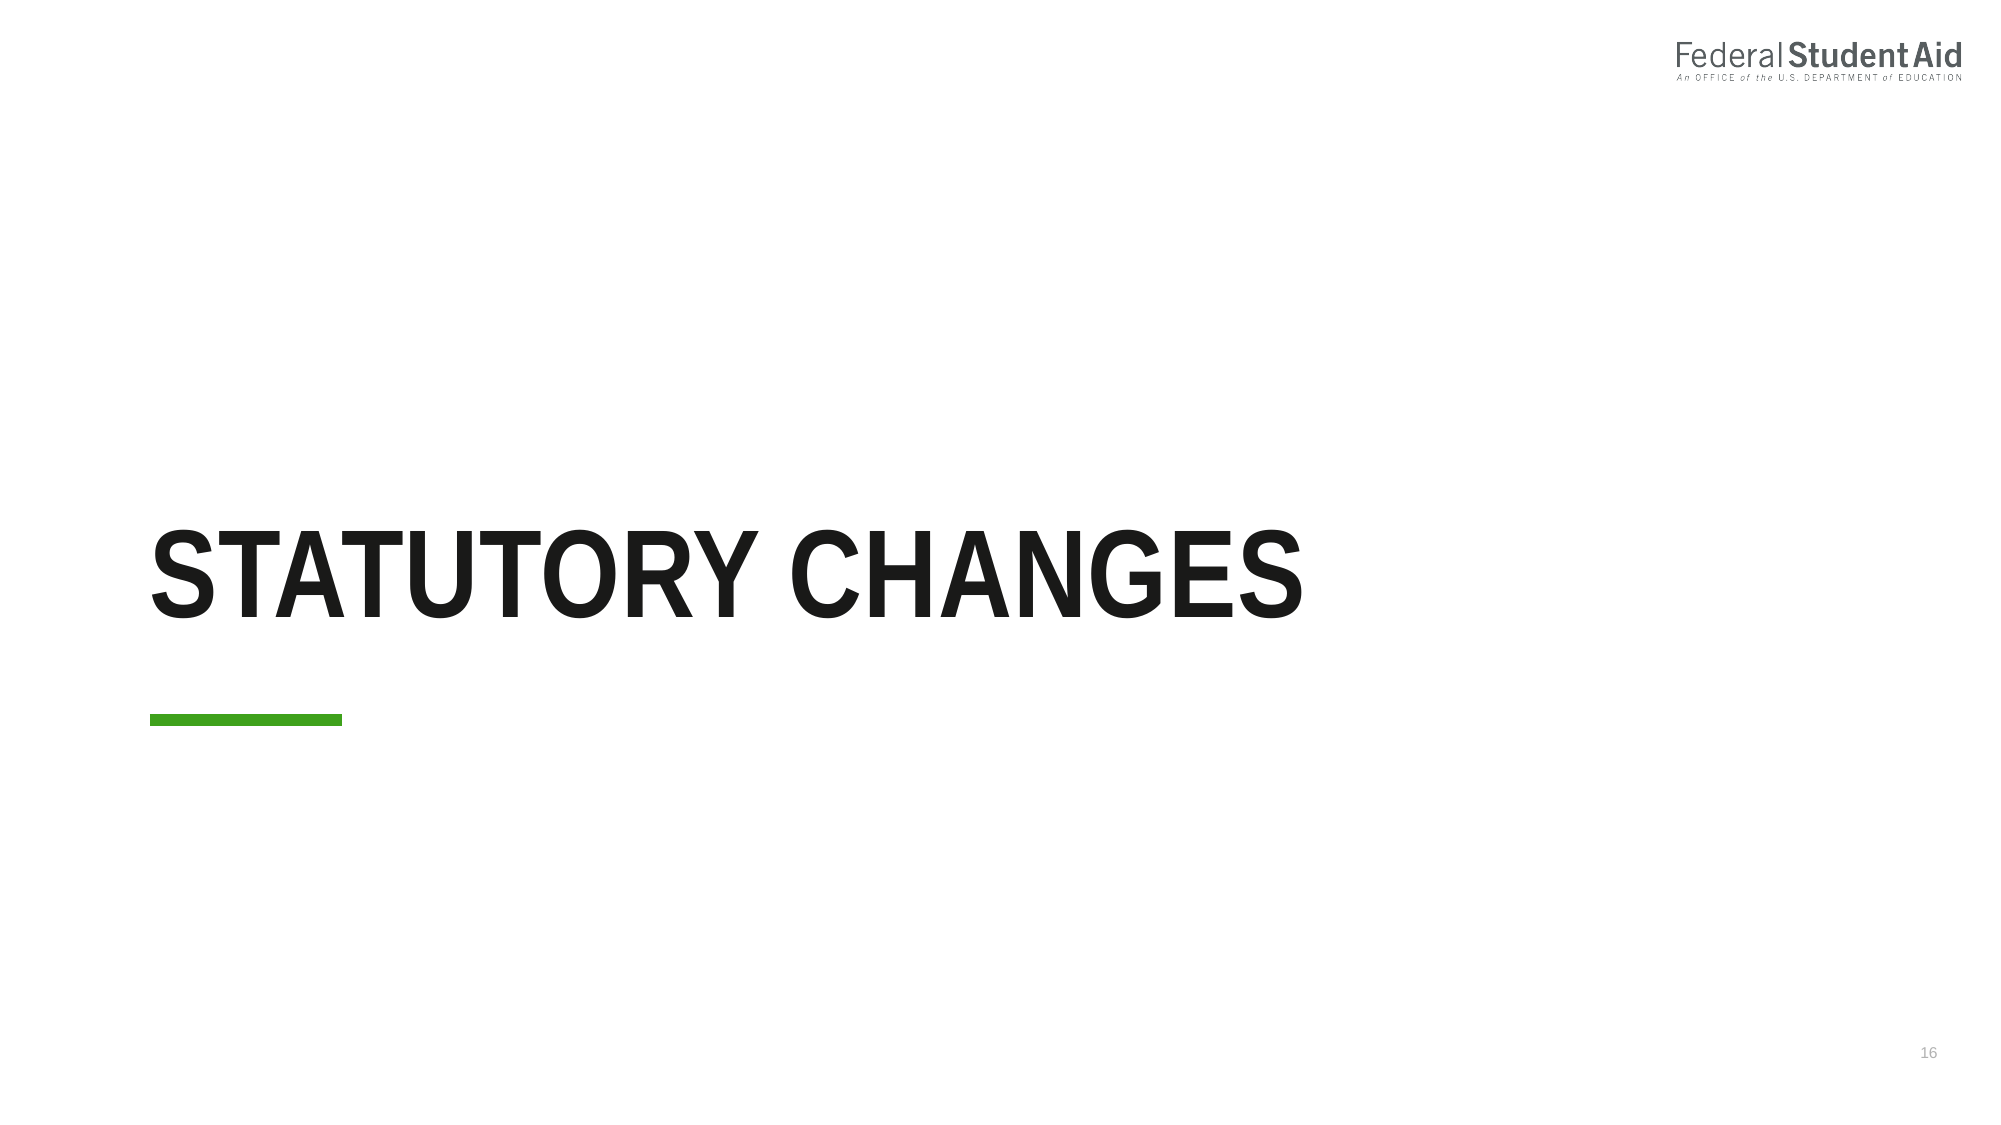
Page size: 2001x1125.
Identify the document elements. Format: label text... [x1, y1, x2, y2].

slide_number 16 [1920, 1042, 1986, 1094]
title Statutory changes [149, 314, 1471, 652]
picture [1651, 16, 1986, 106]
